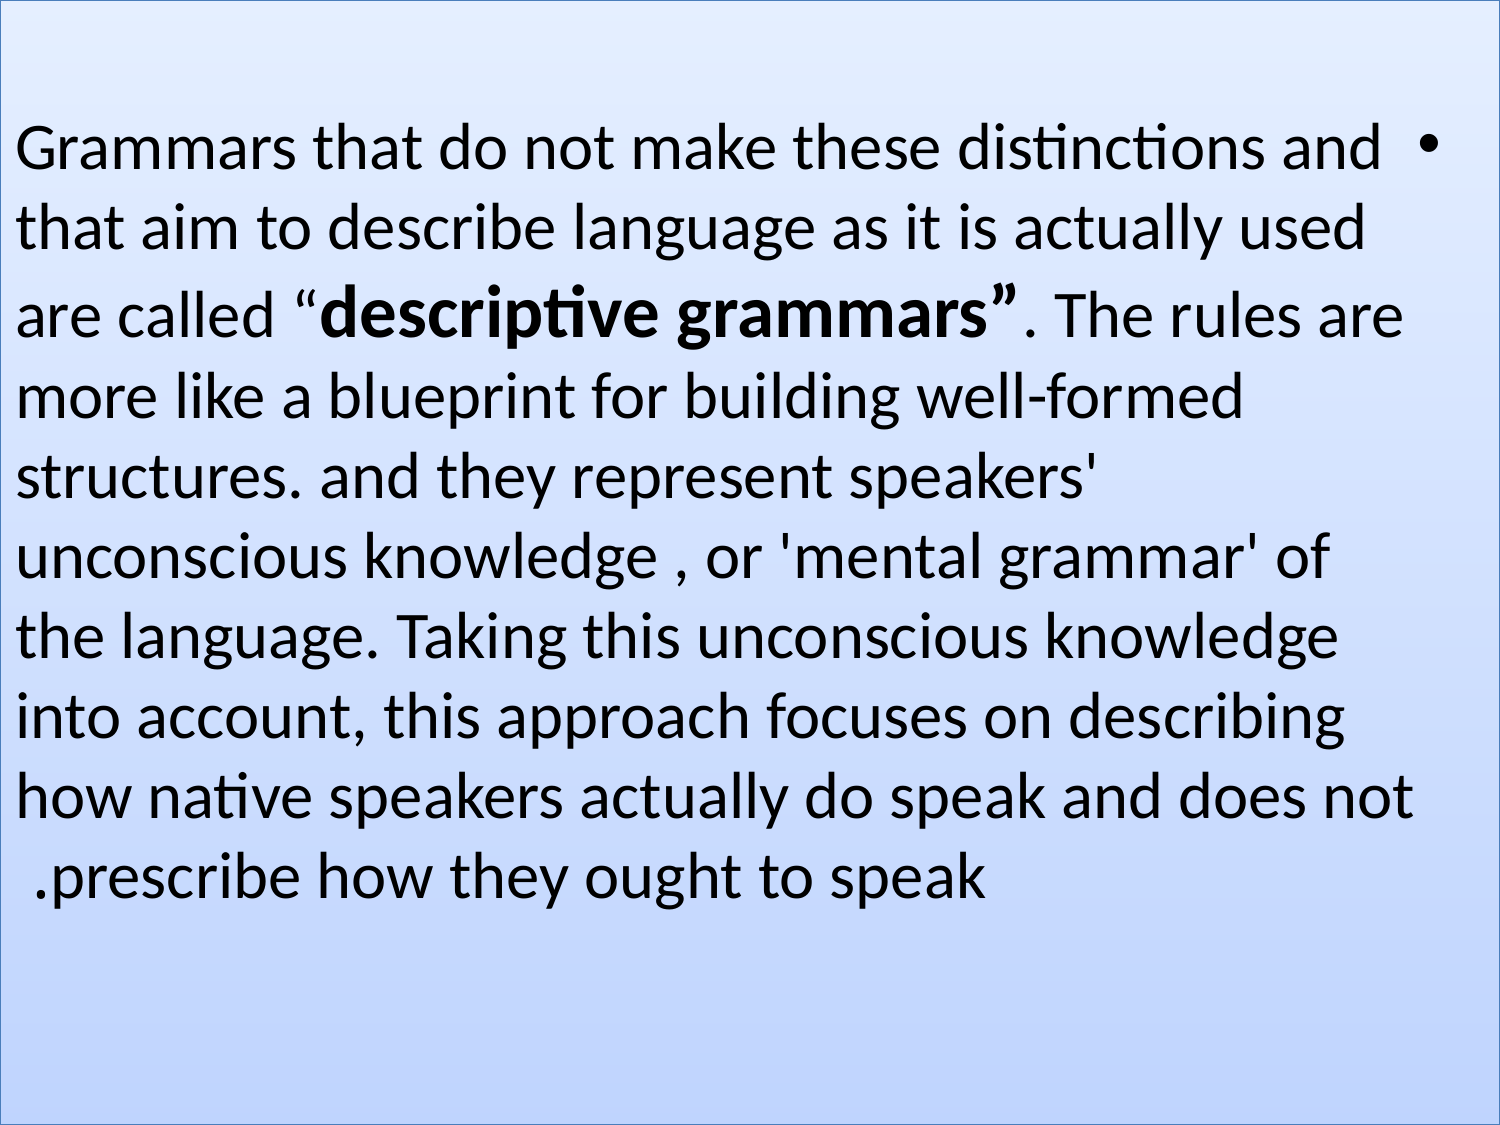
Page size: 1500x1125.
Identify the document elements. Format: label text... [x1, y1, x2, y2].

list Grammars that do not make these distinctions and that aim to describe language as it is actually used are called “descriptive grammars”. The rules are more like a blueprint for building well-formed structures. and they represent speakers' unconscious knowledge , or 'mental grammar' of the language. Taking this unconscious knowledge into account, this approach focuses on describing how native speakers actually do speak and does not prescribe how they ought to speak. [0, 0, 1500, 1125]
